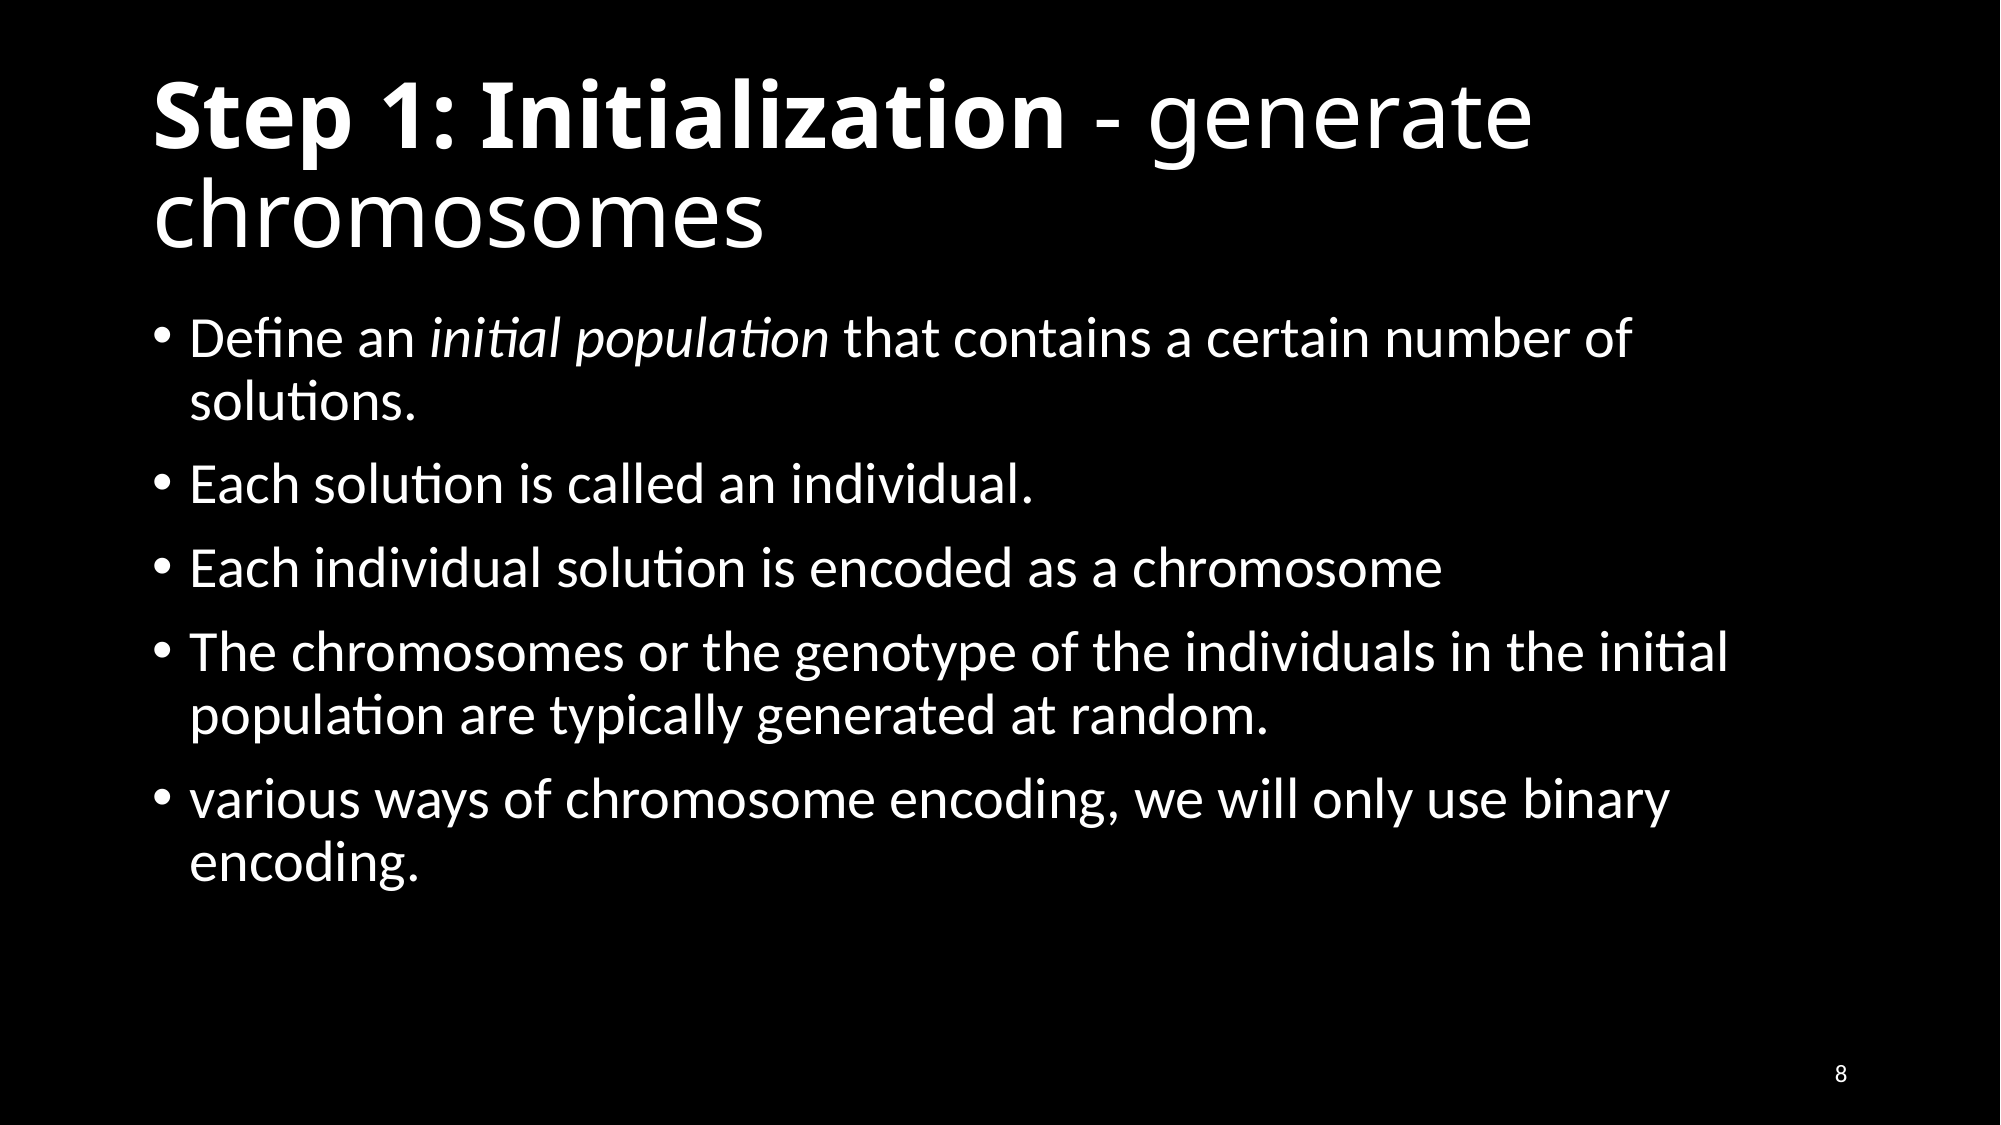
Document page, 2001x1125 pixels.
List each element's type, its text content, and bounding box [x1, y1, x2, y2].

slide_number 8 [1412, 1042, 1863, 1103]
title Step 1: Initialization - generate chromosomes [137, 59, 1863, 278]
list Define an initial population that contains a certain number of solutions. Each solution is called an individual. Each individual solution is encoded as a chromosome The chromosomes or the genotype of the individuals in the initial population are typically generated at random. various ways of chromosome encoding, we will only use binary encoding. [137, 299, 1863, 1014]
